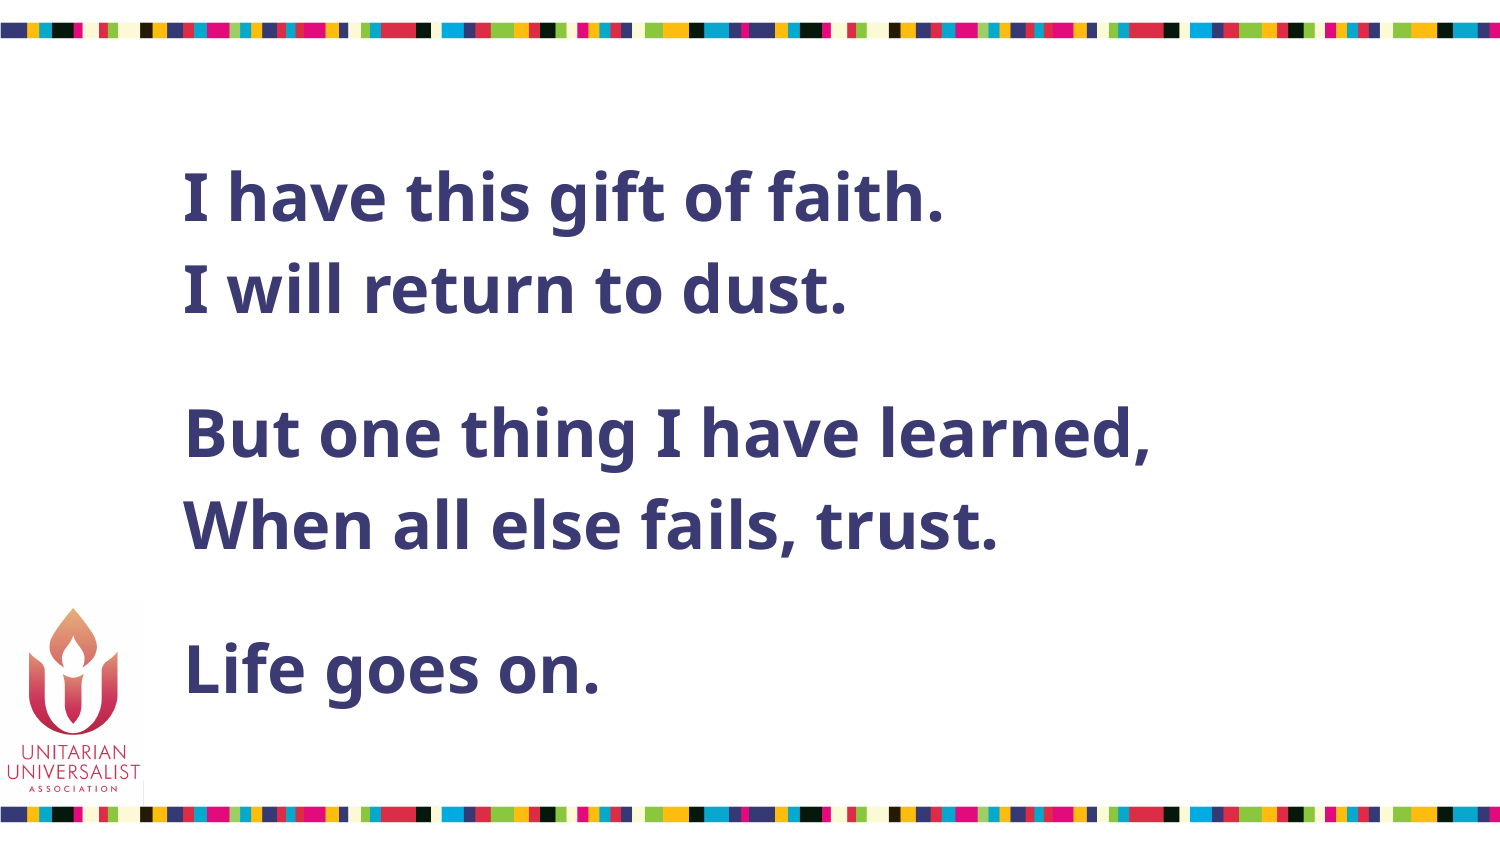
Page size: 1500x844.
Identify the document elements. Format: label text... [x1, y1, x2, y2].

picture [0, 600, 1500, 824]
picture [0, 22, 1500, 40]
text_box I have this gift of faith. I will return to dust. But one thing I have learned, When all else fails, trust. Life goes on. [168, 127, 1421, 722]
